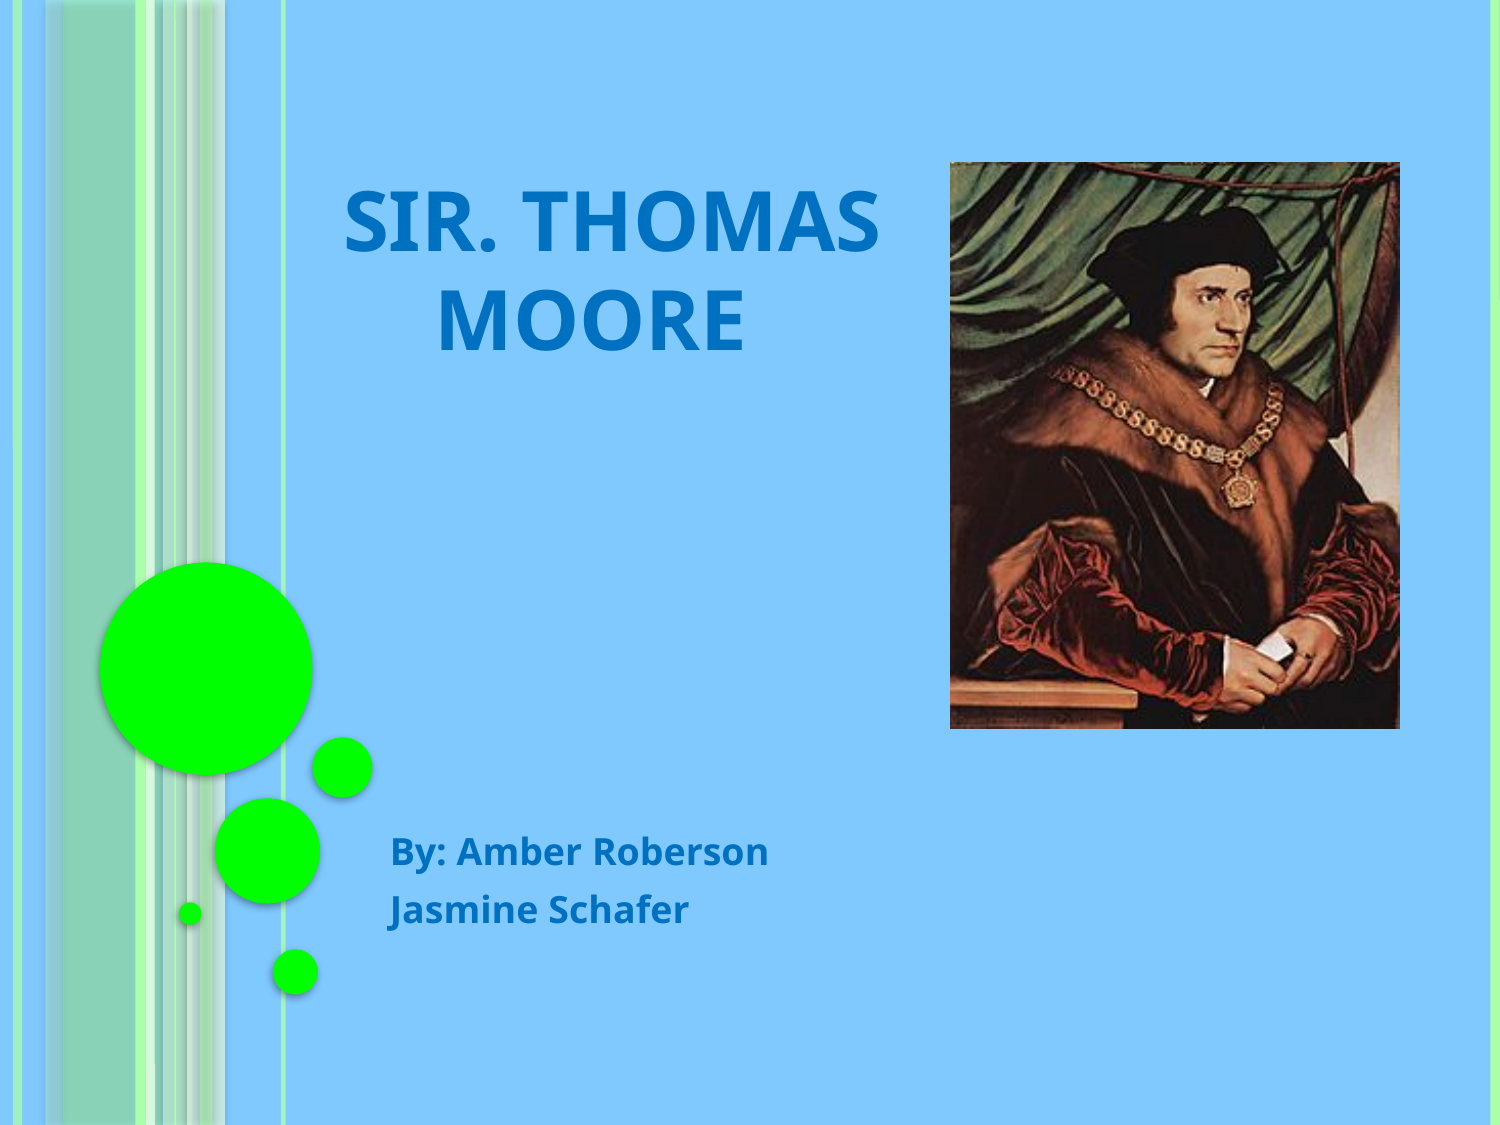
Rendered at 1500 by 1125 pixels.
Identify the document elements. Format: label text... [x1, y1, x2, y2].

title Sir. Thomas Moore [162, 112, 1063, 375]
subtitle By: Amber Roberson Jasmine Schafer [375, 820, 1388, 1046]
picture [949, 161, 1401, 730]
